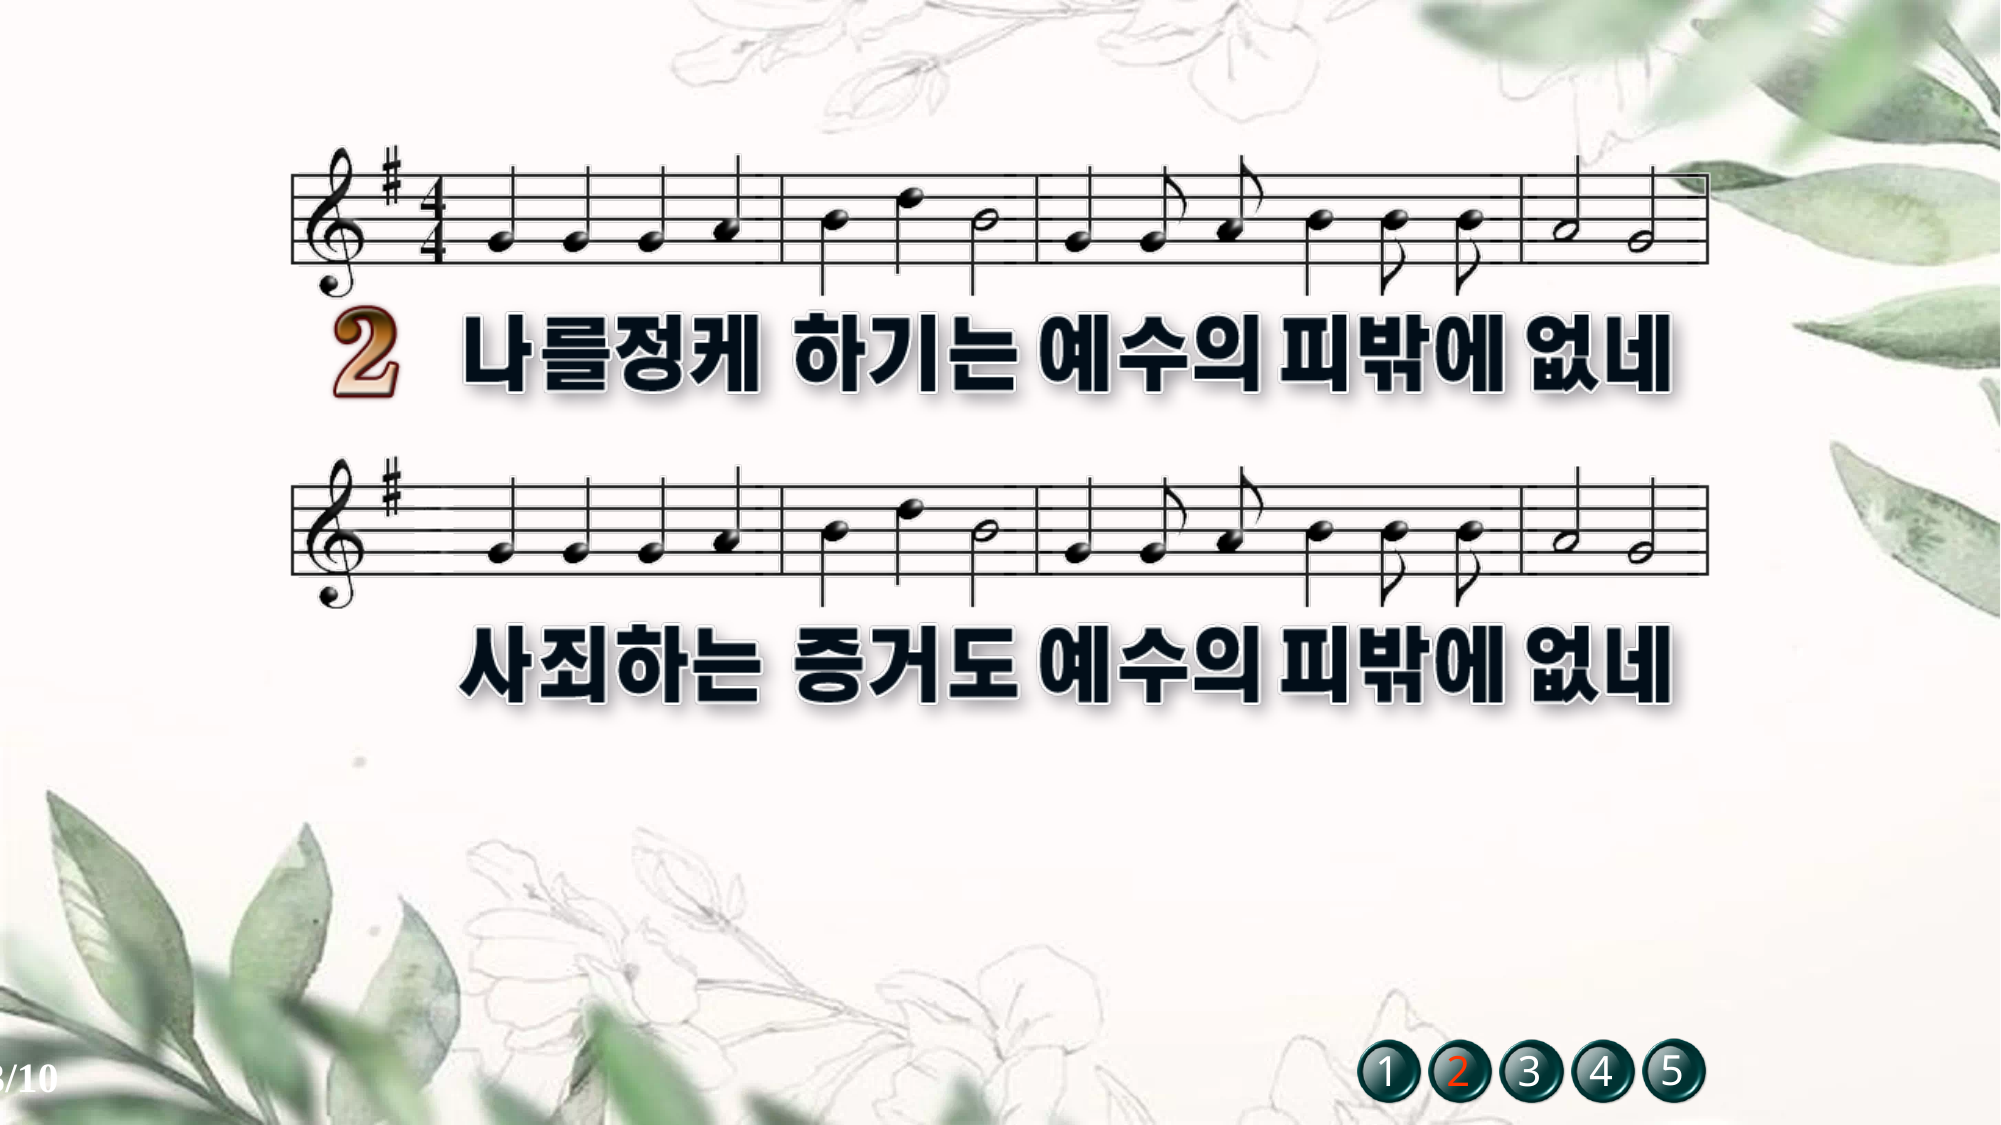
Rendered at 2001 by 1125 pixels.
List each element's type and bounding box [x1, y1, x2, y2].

picture [0, 0, 2001, 1125]
text_box [1568, 1035, 1638, 1106]
text_box [1496, 1035, 1567, 1106]
text_box [1425, 1035, 1496, 1106]
text_box [1354, 1035, 1424, 1106]
text_box [1639, 1034, 1709, 1106]
